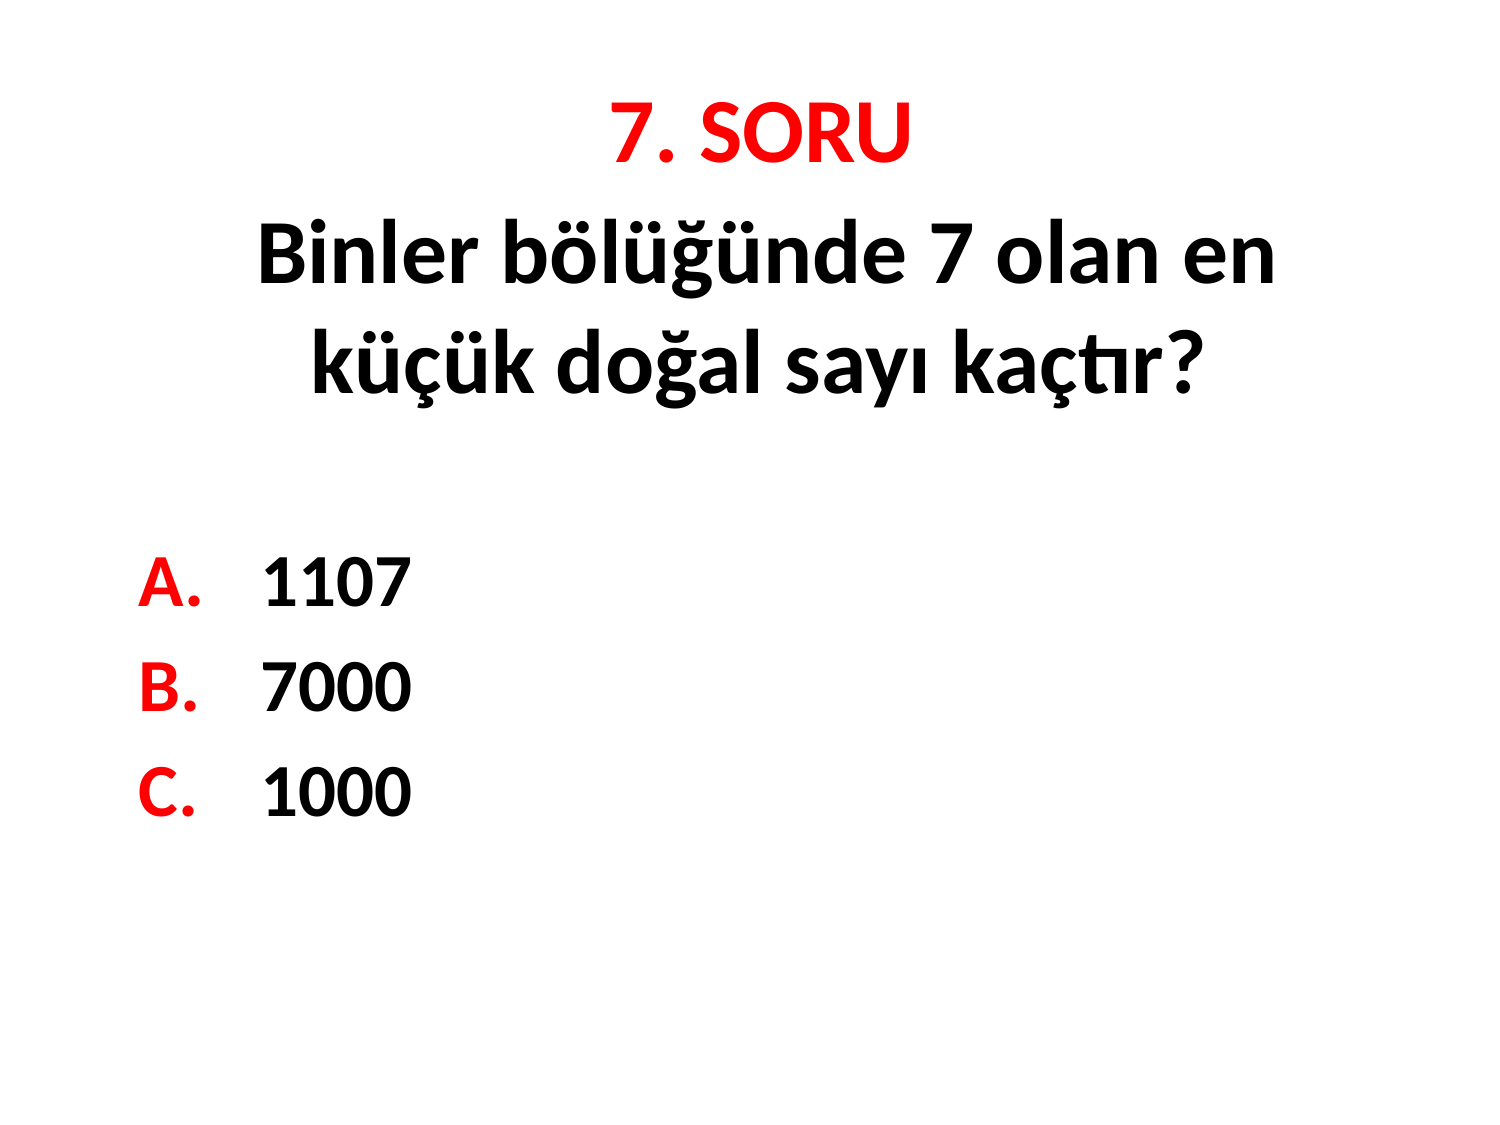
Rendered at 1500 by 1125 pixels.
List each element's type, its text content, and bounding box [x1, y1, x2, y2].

title 7. SORU [123, 54, 1399, 184]
subtitle Binler bölüğünde 7 olan en küçük doğal sayı kaçtır? 1107 7000 1000 [123, 184, 1412, 1094]
